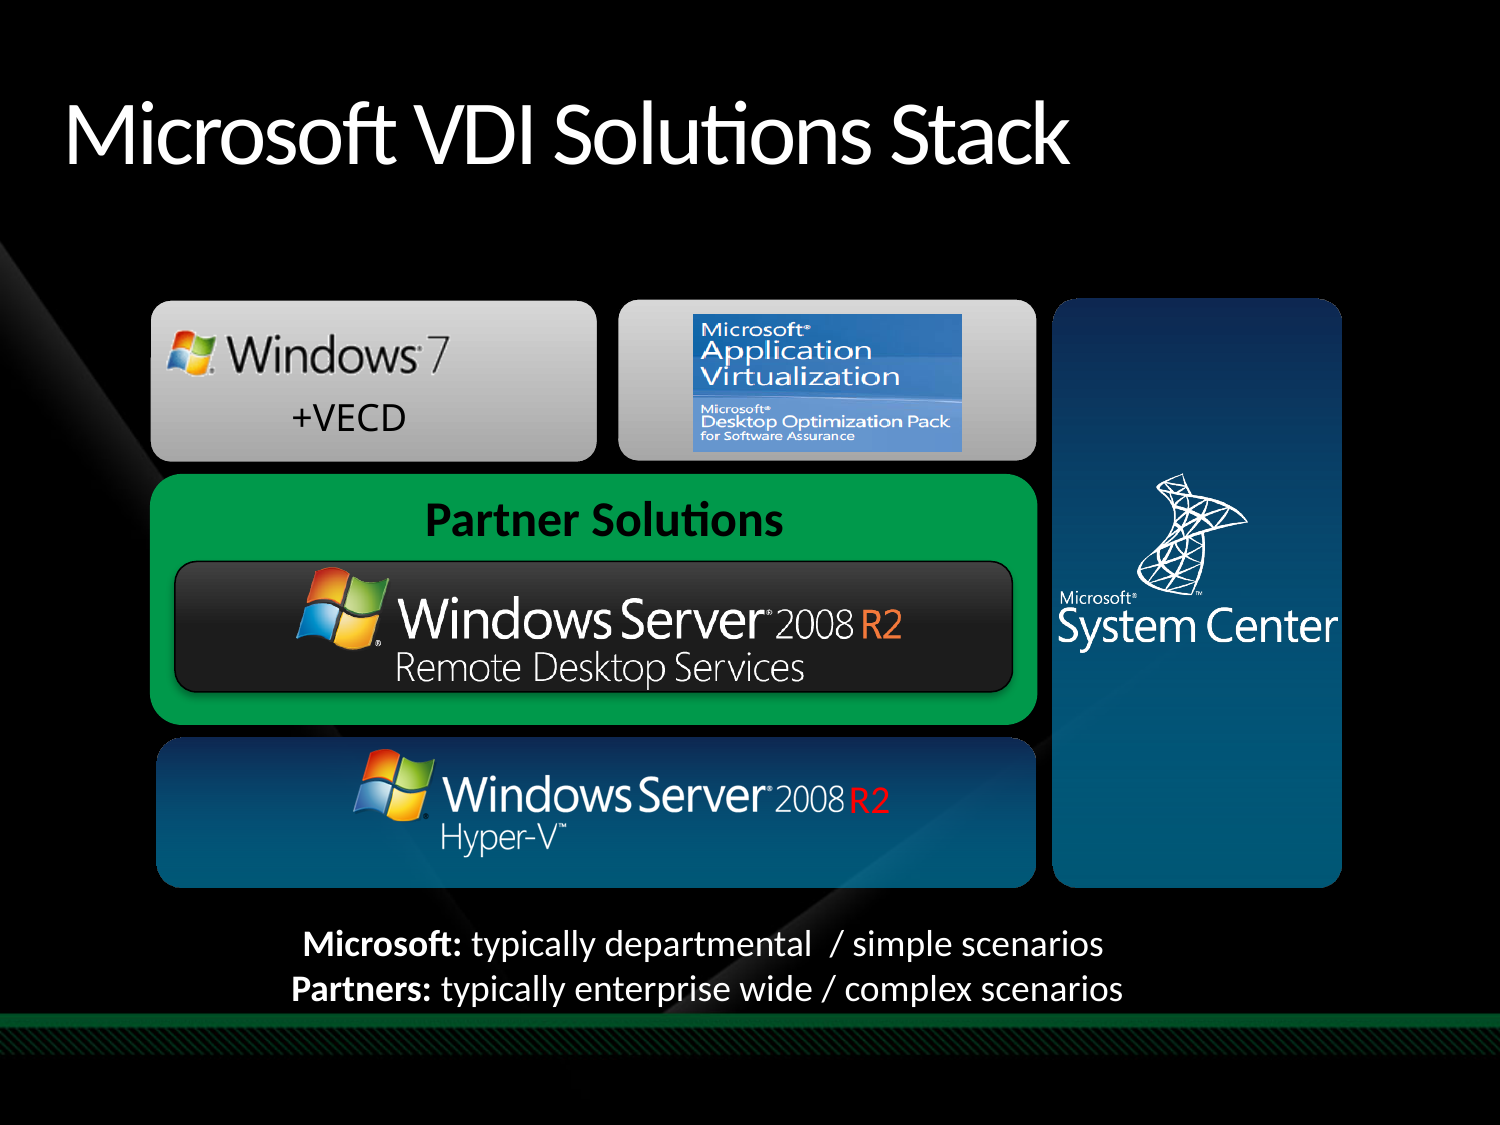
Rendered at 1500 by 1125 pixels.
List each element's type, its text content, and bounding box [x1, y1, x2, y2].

text_box +VECD [276, 396, 490, 447]
text_box [145, 469, 1042, 730]
text_box Microsoft VDI Solutions Stack [62, 85, 1478, 185]
text_box R2 [849, 766, 925, 829]
text_box [1048, 294, 1347, 892]
text_box [151, 732, 1041, 892]
picture [0, 0, 1500, 1125]
text_box Partner Solutions [424, 493, 850, 548]
text_box [174, 560, 1014, 693]
text_box [149, 299, 599, 464]
text_box Microsoft: typically departmental / simple scenarios Partners: typically enterprise wide / complex scenarios [196, 911, 1219, 1016]
text_box [616, 298, 1039, 463]
